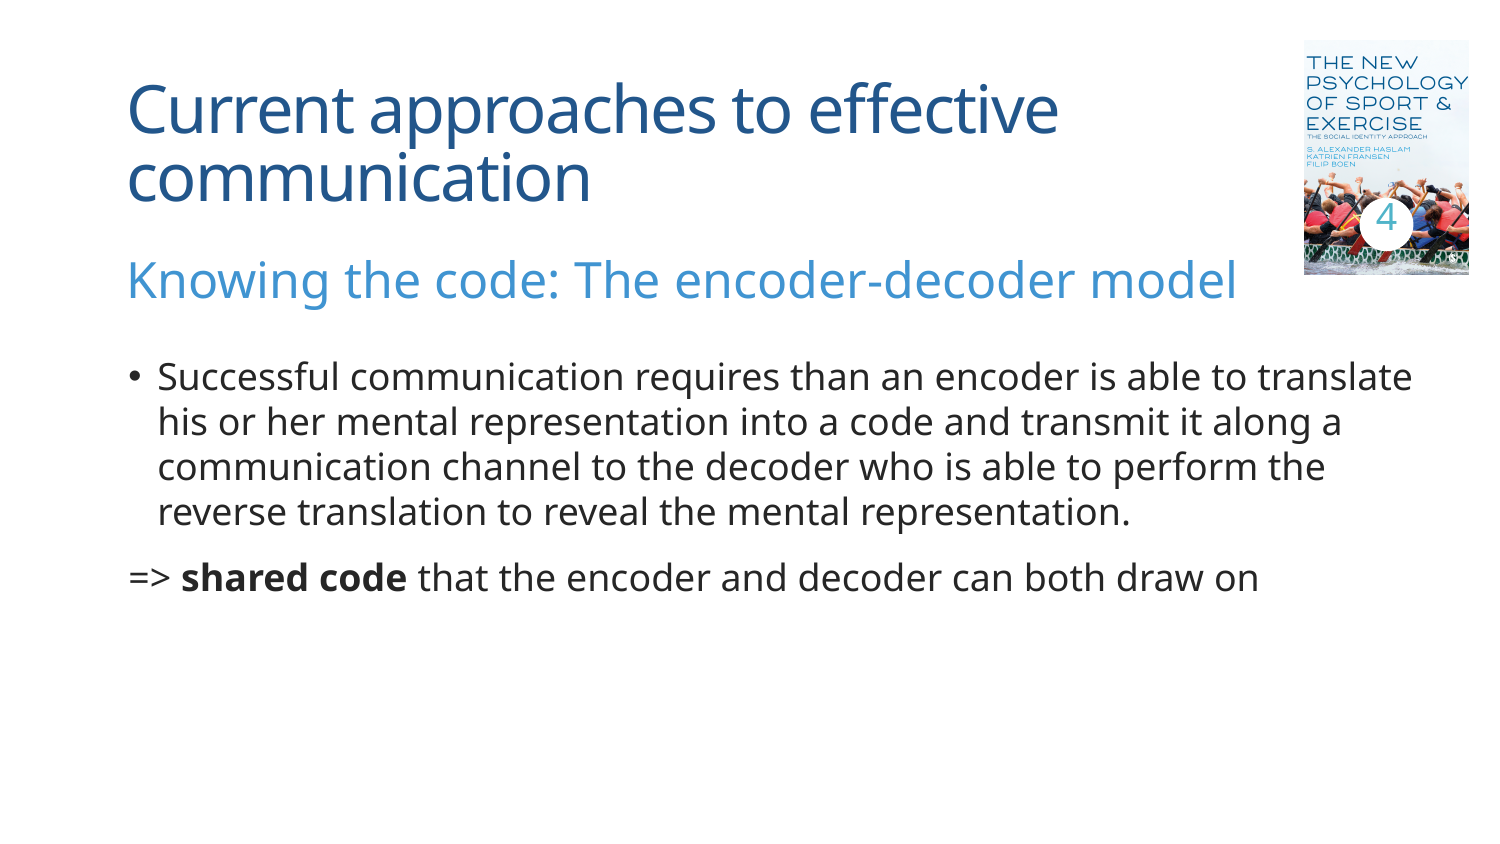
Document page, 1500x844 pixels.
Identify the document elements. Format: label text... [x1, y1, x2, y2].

text_box Knowing the code: The encoder-decoder model [111, 249, 1387, 335]
slide_number 4 [1344, 79, 1429, 252]
title Current approaches to effective communication [111, 71, 1265, 158]
list Successful communication requires than an encoder is able to translate his or her mental representation into a code and transmit it along a communication channel to the decoder who is able to perform the reverse translation to reveal the mental representation. => shared code that the encoder and decoder can both draw on [112, 345, 1456, 814]
picture [1304, 40, 1469, 275]
